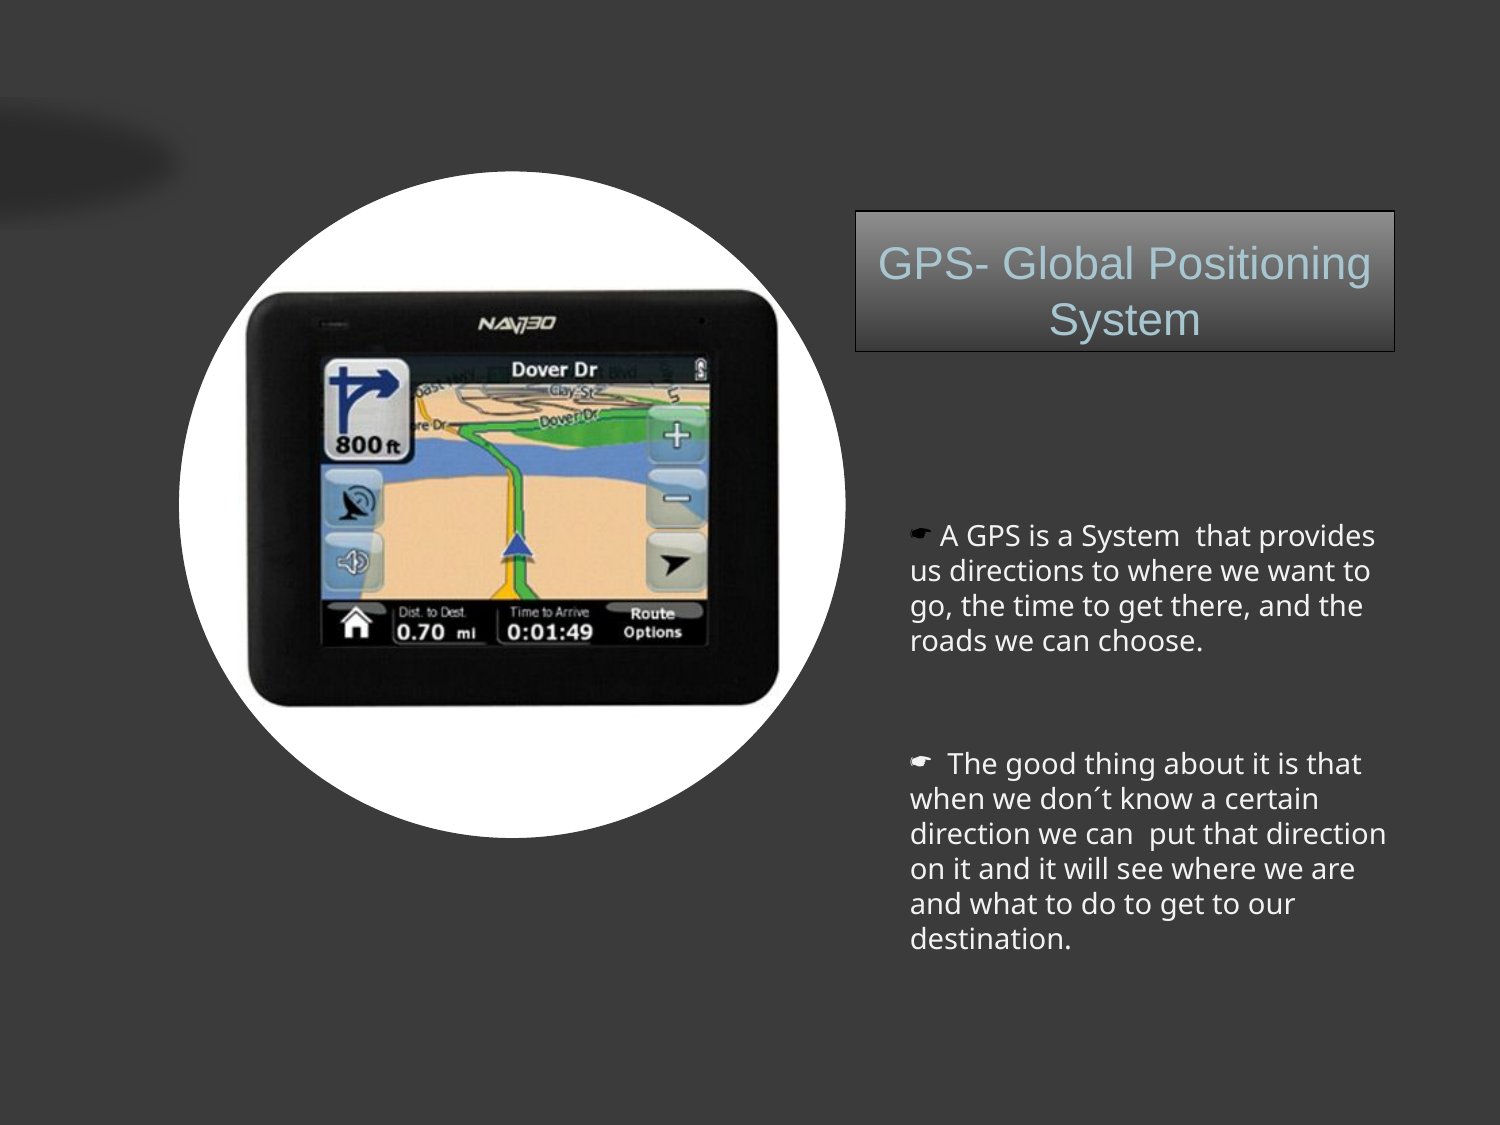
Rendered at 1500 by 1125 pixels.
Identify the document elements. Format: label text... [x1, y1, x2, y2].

title GPS- Global Positioning System [861, 210, 1395, 352]
list A GPS is a System that provides us directions to where we want to go, the time to get there, and the roads we can choose. The good thing about it is that when we don´t know a certain direction we can put that direction on it and it will see where we are and what to do to get to our destination. [902, 468, 1409, 1032]
picture [174, 166, 850, 843]
